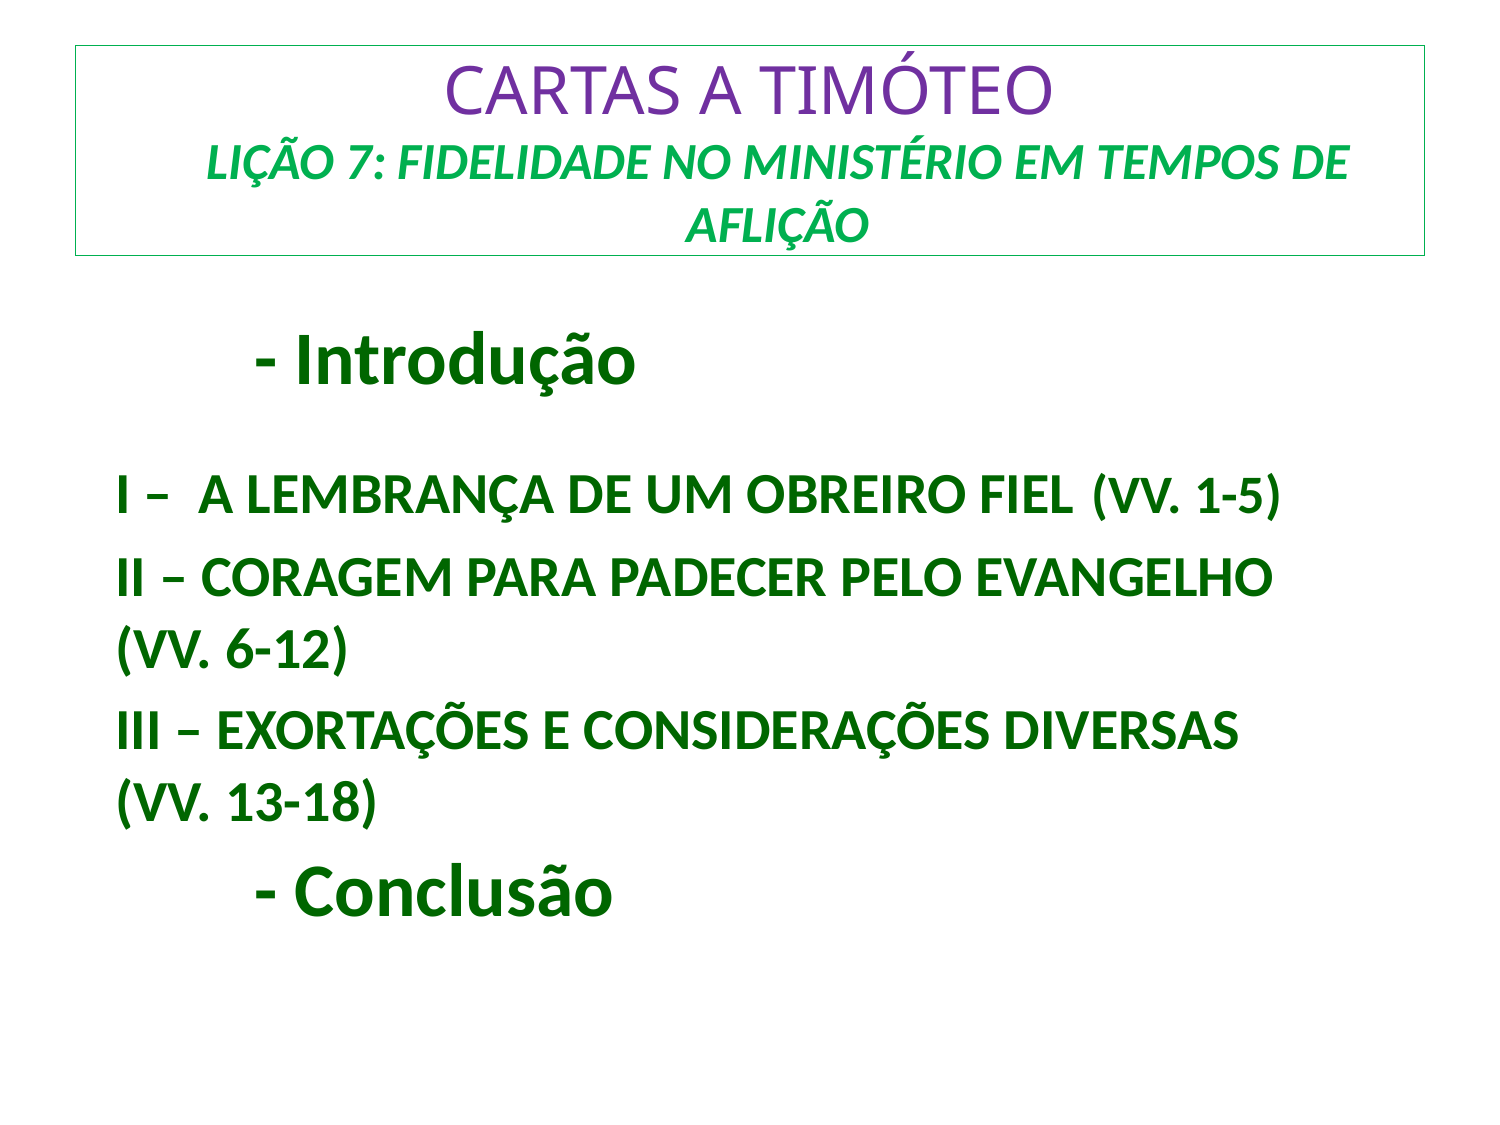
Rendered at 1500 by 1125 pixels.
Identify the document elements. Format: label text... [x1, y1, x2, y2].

list - Introdução I – A LEMBRANÇA DE UM OBREIRO FIEL (VV. 1-5) II – CORAGEM PARA PADECER PELO EVANGELHO (VV. 6-12) III – EXORTAÇÕES E CONSIDERAÇÕES DIVERSAS (VV. 13-18) - Conclusão [100, 255, 1424, 975]
title CARTAS A TIMÓTEO LIÇÃO 7: FIDELIDADE NO MINISTÉRIO EM TEMPOS DE AFLIÇÃO [75, 45, 1425, 256]
